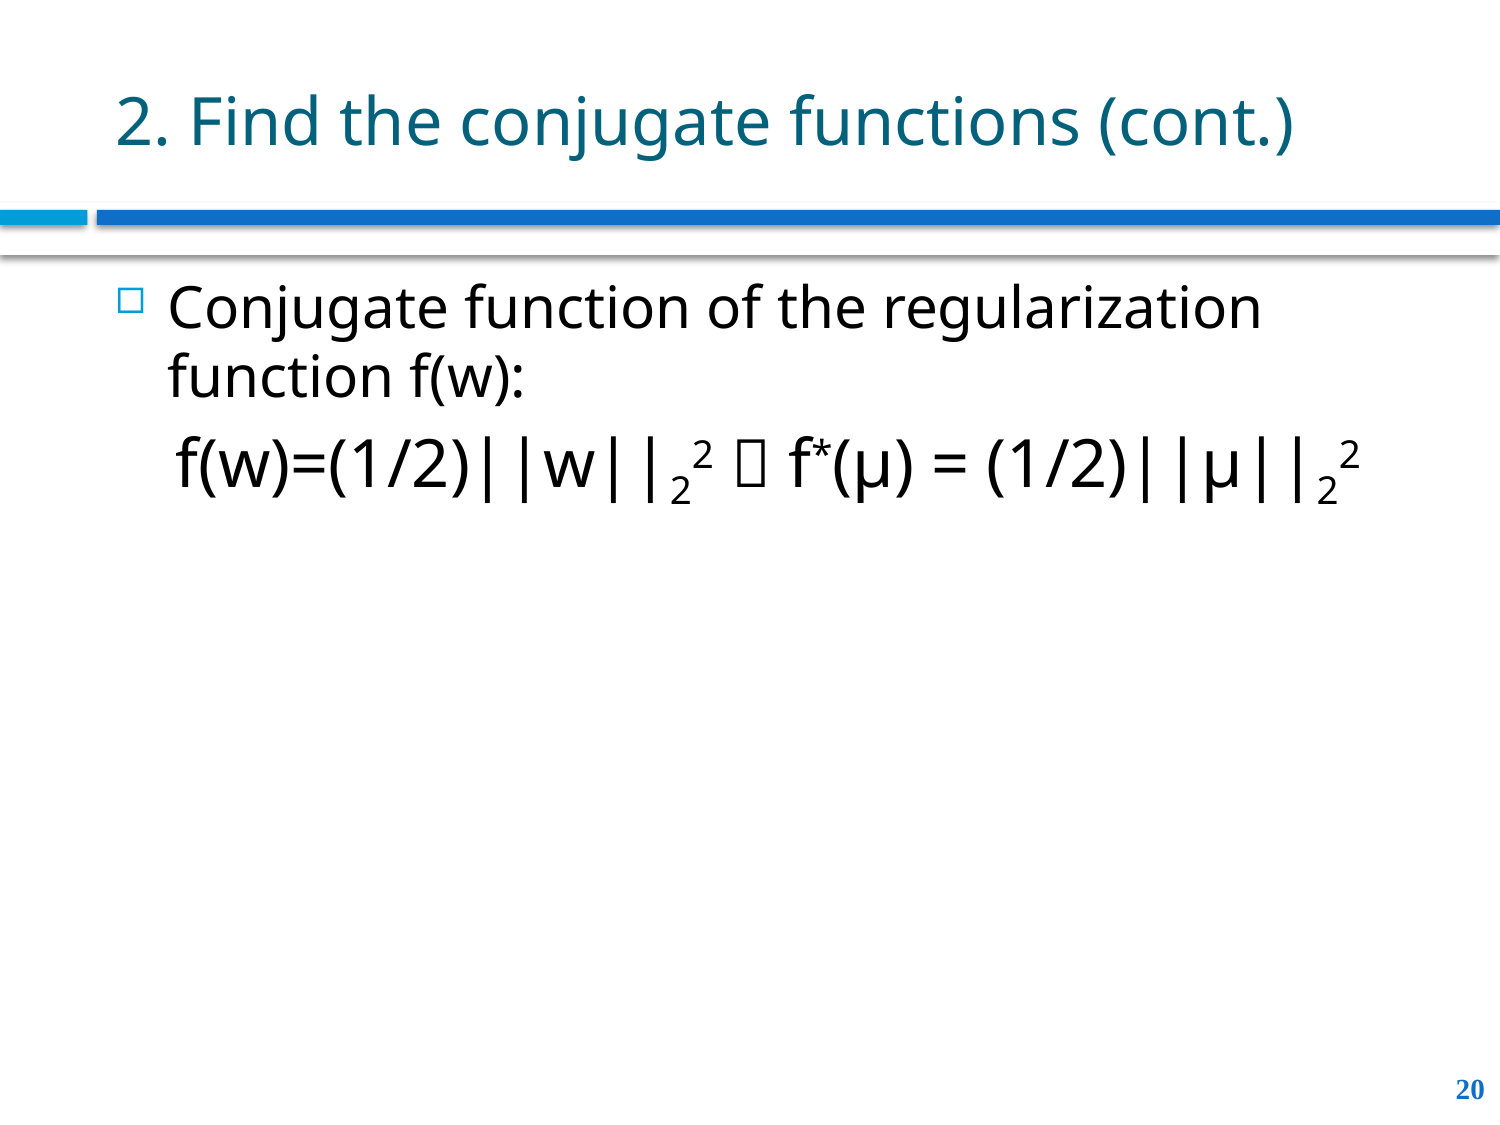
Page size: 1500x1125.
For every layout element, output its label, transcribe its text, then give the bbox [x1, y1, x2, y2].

list Conjugate function of the regularization function f(w): f(w)=(1/2)||w||22  f*(µ) = (1/2)||µ||22 [100, 262, 1438, 1038]
title 2. Find the conjugate functions (cont.) [100, 37, 1500, 200]
slide_number 20 [1425, 1050, 1500, 1125]
